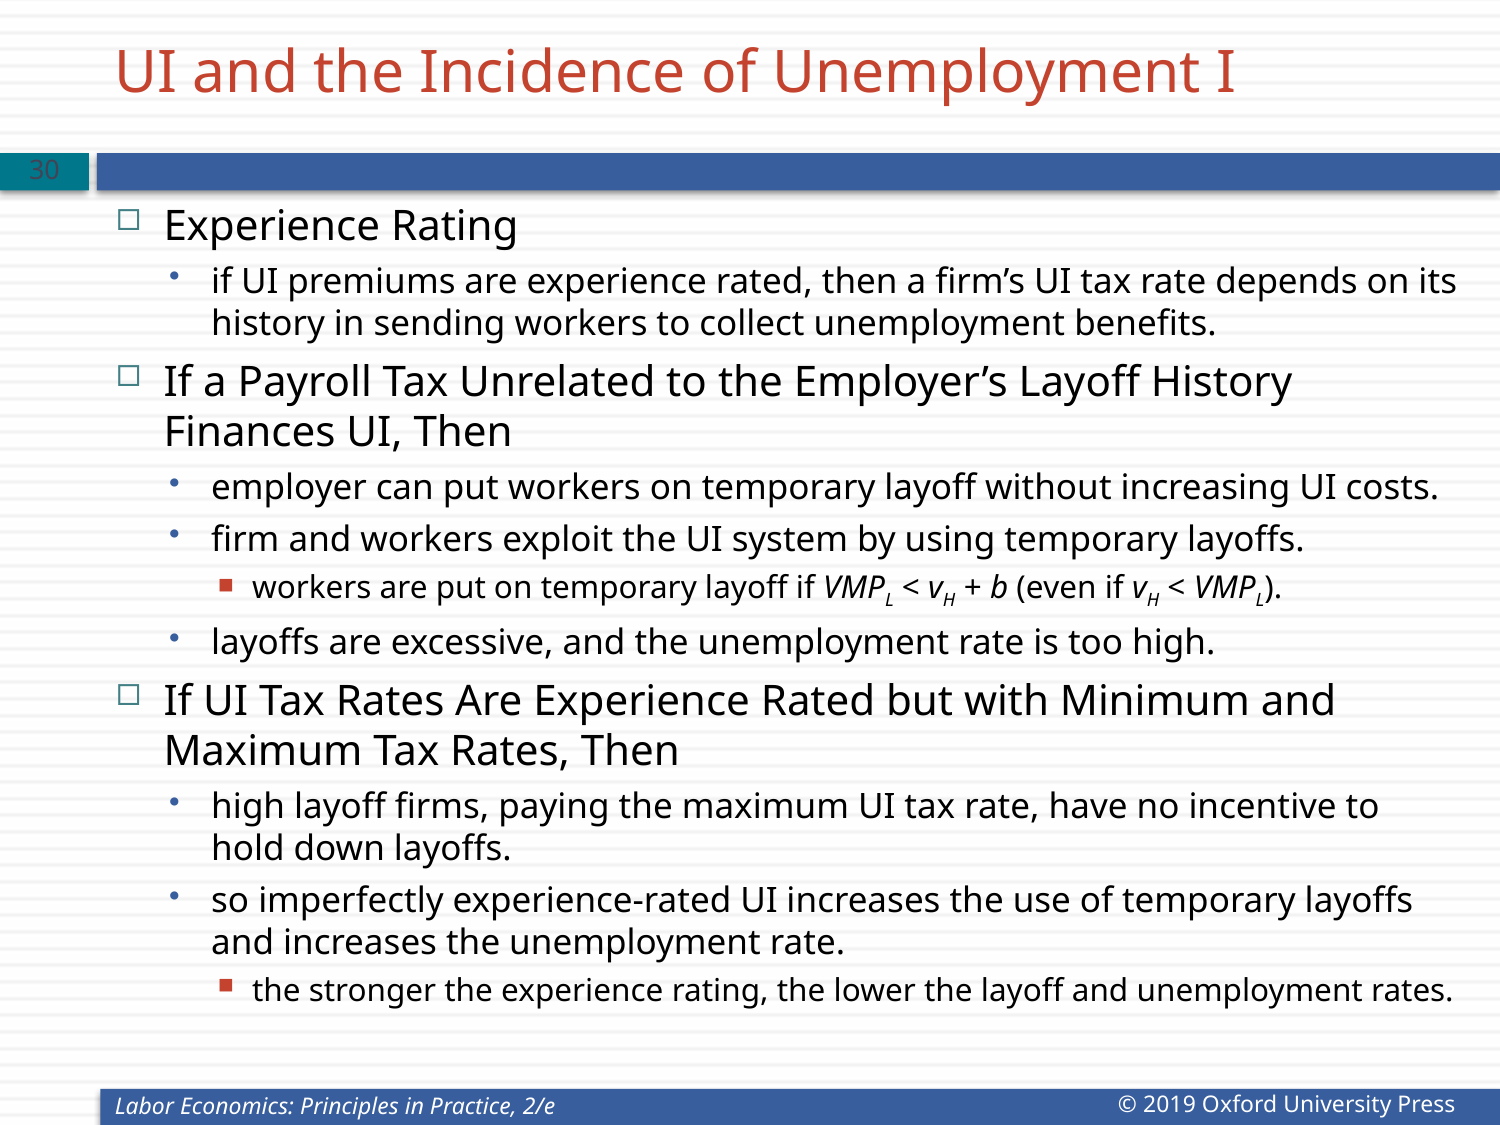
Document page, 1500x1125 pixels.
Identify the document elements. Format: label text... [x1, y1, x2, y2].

footer © 2019 Oxford University Press [825, 1090, 1471, 1125]
title UI and the Incidence of Unemployment I [99, 1, 1472, 136]
slide_number Labor Economics: Principles in Practice, 2/e [99, 1090, 745, 1125]
slide_number 29 [0, 153, 89, 191]
list Experience Rating if UI premiums are experience rated, then a firm’s UI tax rate depends on its history in sending workers to collect unemployment benefits. If a Payroll Tax Unrelated to the Employer’s Layoff History Finances UI, Then employer can put workers on temporary layoff without increasing UI costs. firm and workers exploit the UI system by using temporary layoffs. workers are put on temporary layoff if VMPL < vH + b (even if vH < VMPL). layoffs are excessive, and the unemployment rate is too high. If UI Tax Rates Are Experience Rated but with Minimum and Maximum Tax Rates, Then high layoff firms, paying the maximum UI tax rate, have no incentive to hold down layoffs. so imperfectly experience-rated UI increases the use of temporary layoffs and increases the unemployment rate. the stronger the experience rating, the lower the layoff and unemployment rates. [101, 190, 1473, 1084]
